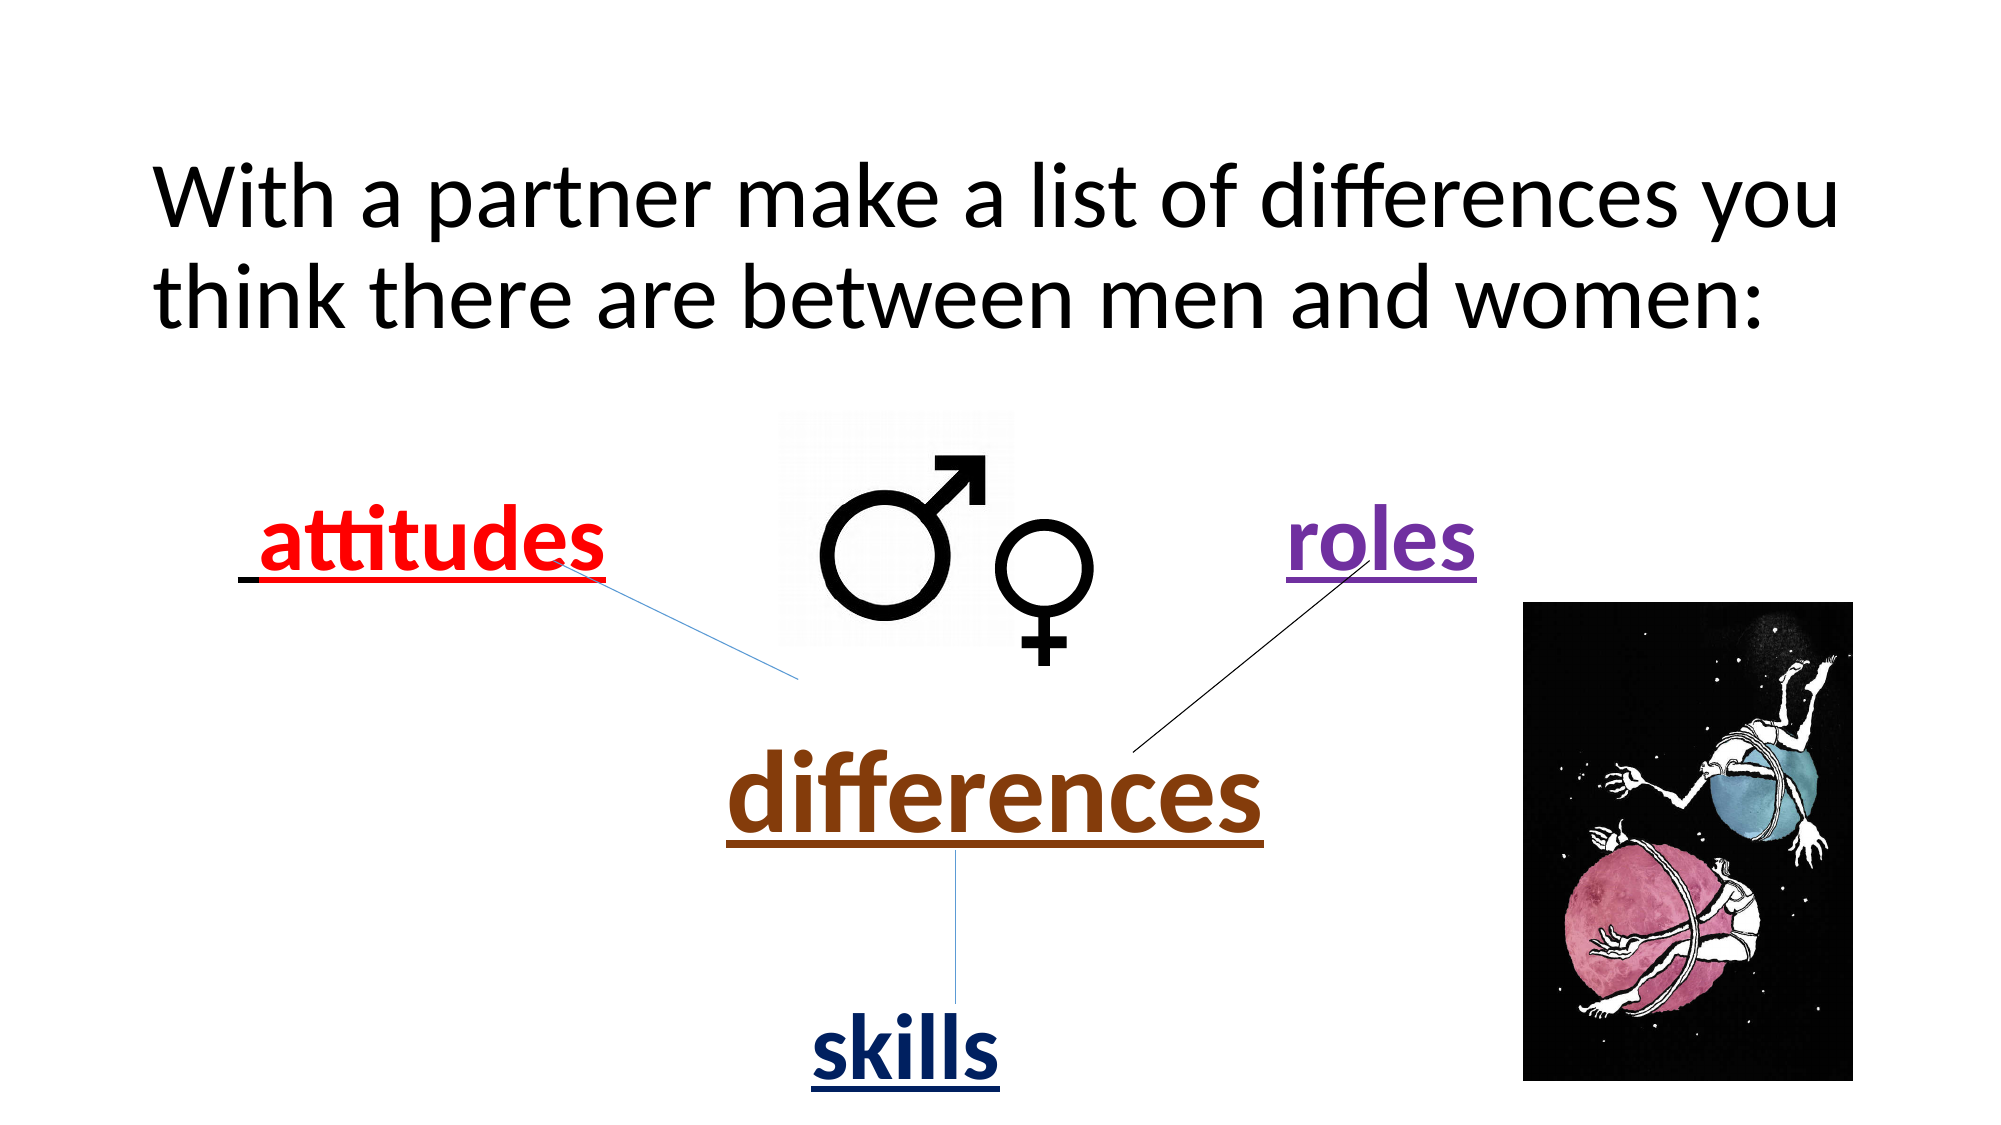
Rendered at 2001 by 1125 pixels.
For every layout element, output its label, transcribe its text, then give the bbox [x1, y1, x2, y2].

picture [1523, 602, 1853, 1081]
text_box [553, 560, 799, 680]
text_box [1132, 560, 1370, 753]
list With a partner make a list of differences you think there are between men and women: attitudes roles differences skills [137, 59, 1863, 1125]
picture [778, 410, 1133, 680]
